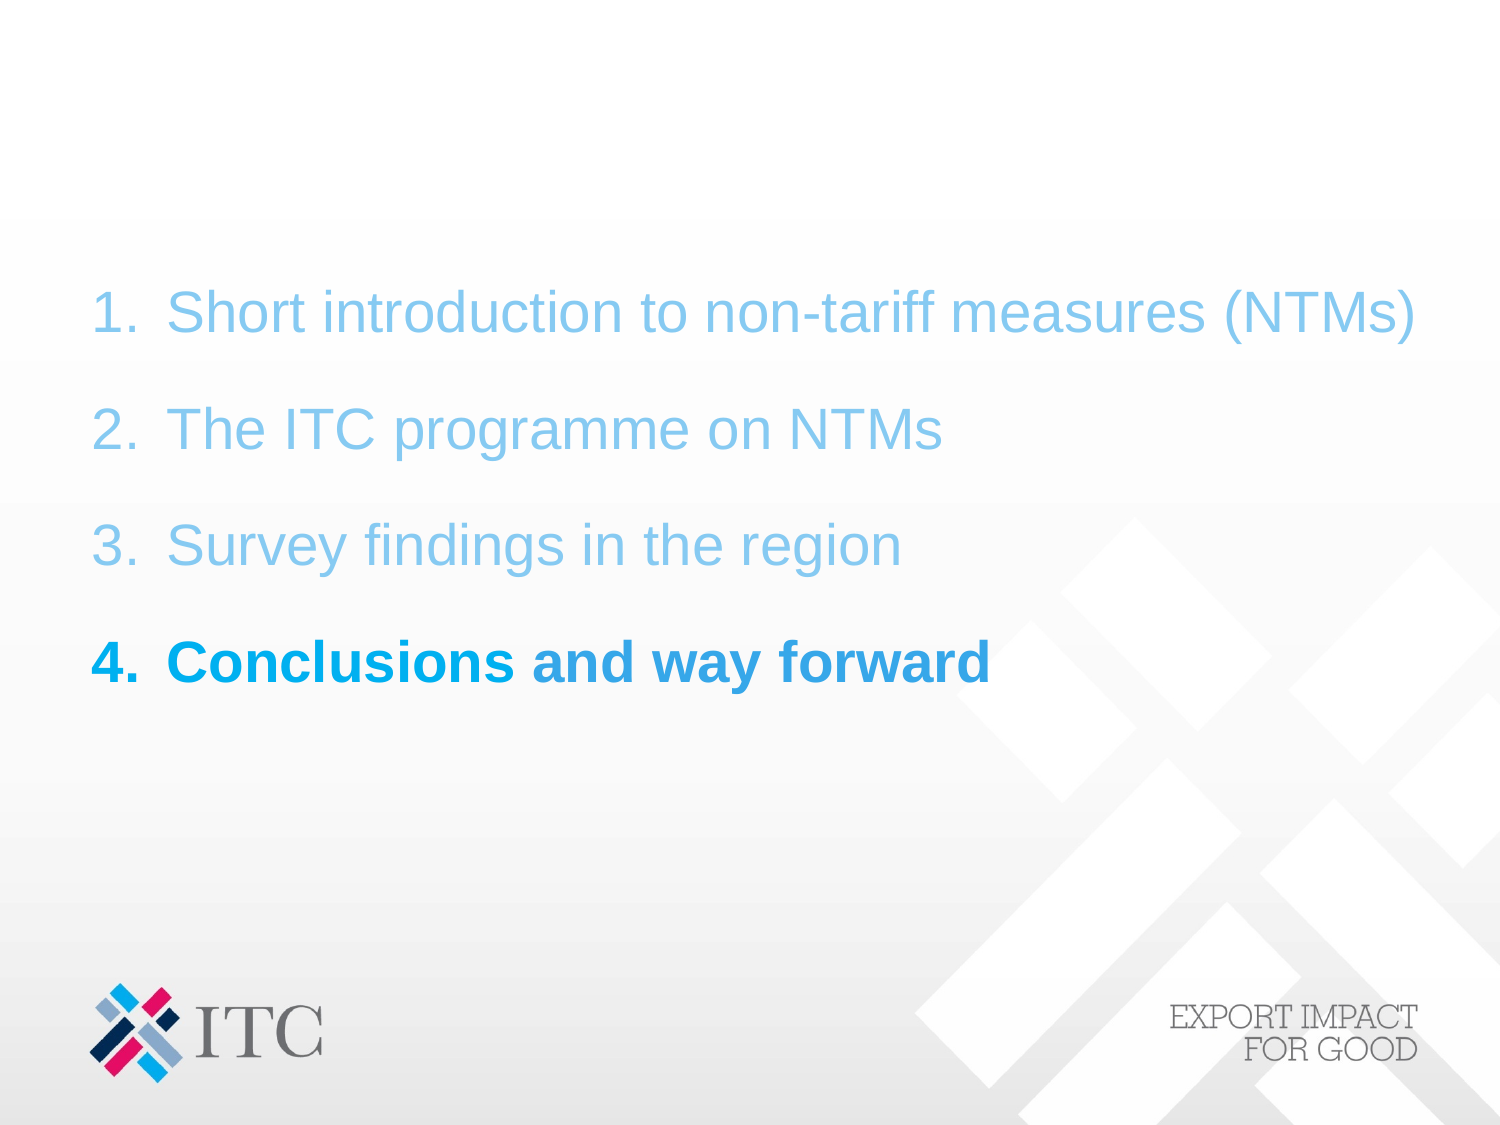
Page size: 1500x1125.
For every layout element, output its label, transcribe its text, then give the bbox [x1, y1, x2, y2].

picture [0, 0, 1500, 1125]
list Short introduction to non-tariff measures (NTMs) The ITC programme on NTMs Survey findings in the region Conclusions and way forward [76, 231, 1454, 965]
